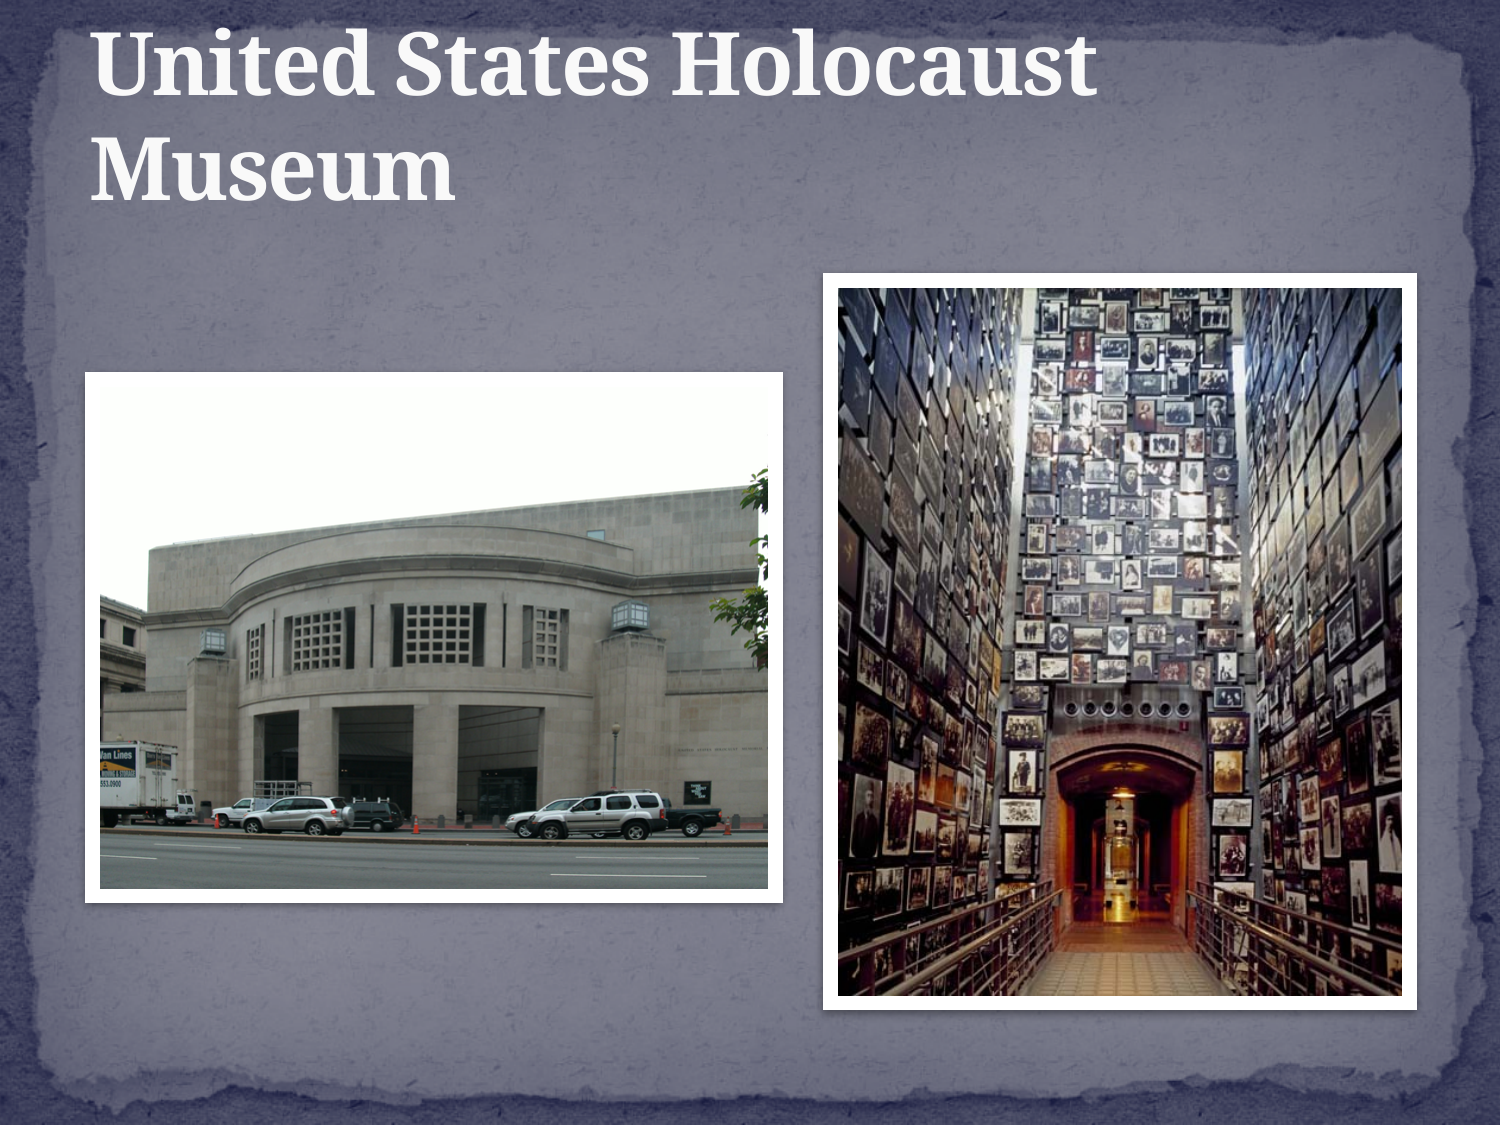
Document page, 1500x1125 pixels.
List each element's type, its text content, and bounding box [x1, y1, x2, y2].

title United States Holocaust Museum [74, 24, 1425, 225]
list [102, 389, 768, 888]
picture [838, 288, 1402, 996]
